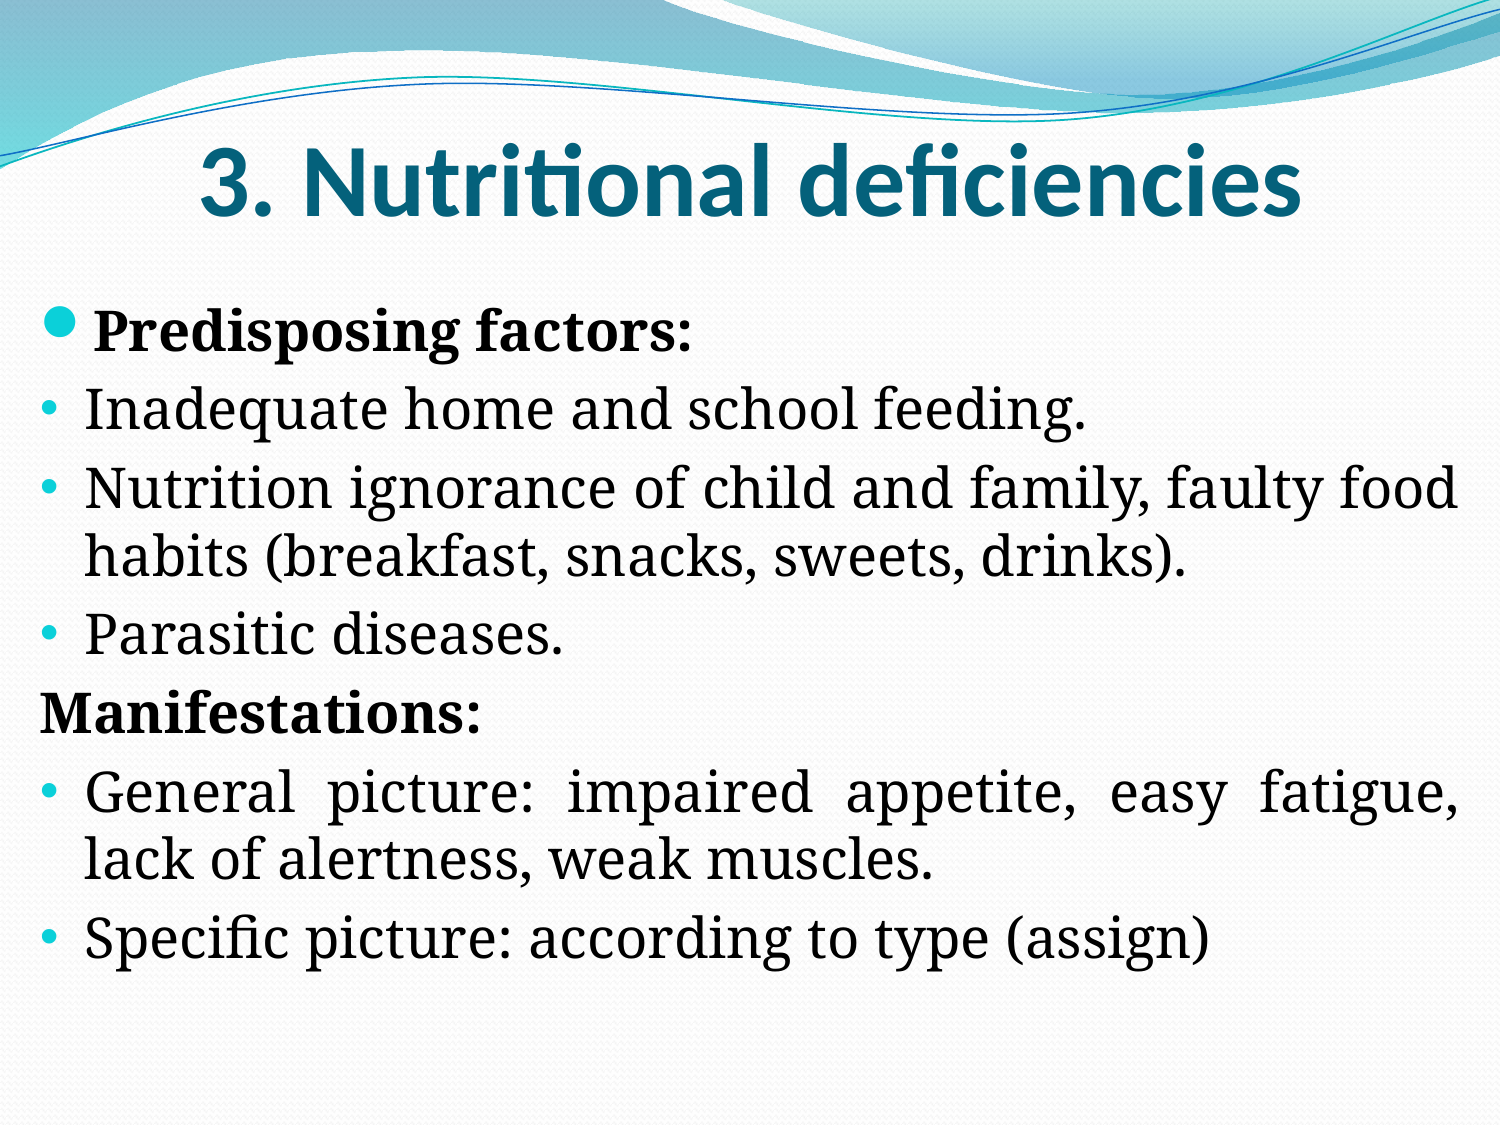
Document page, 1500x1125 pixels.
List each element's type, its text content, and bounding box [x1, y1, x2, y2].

title 3. Nutritional deficiencies [94, 37, 1407, 237]
list Predisposing factors: Inadequate home and school feeding. Nutrition ignorance of child and family, faulty food habits (breakfast, snacks, sweets, drinks). Parasitic diseases. Manifestations: General picture: impaired appetite, easy fatigue, lack of alertness, weak muscles. Specific picture: according to type (assign) [24, 287, 1475, 1088]
